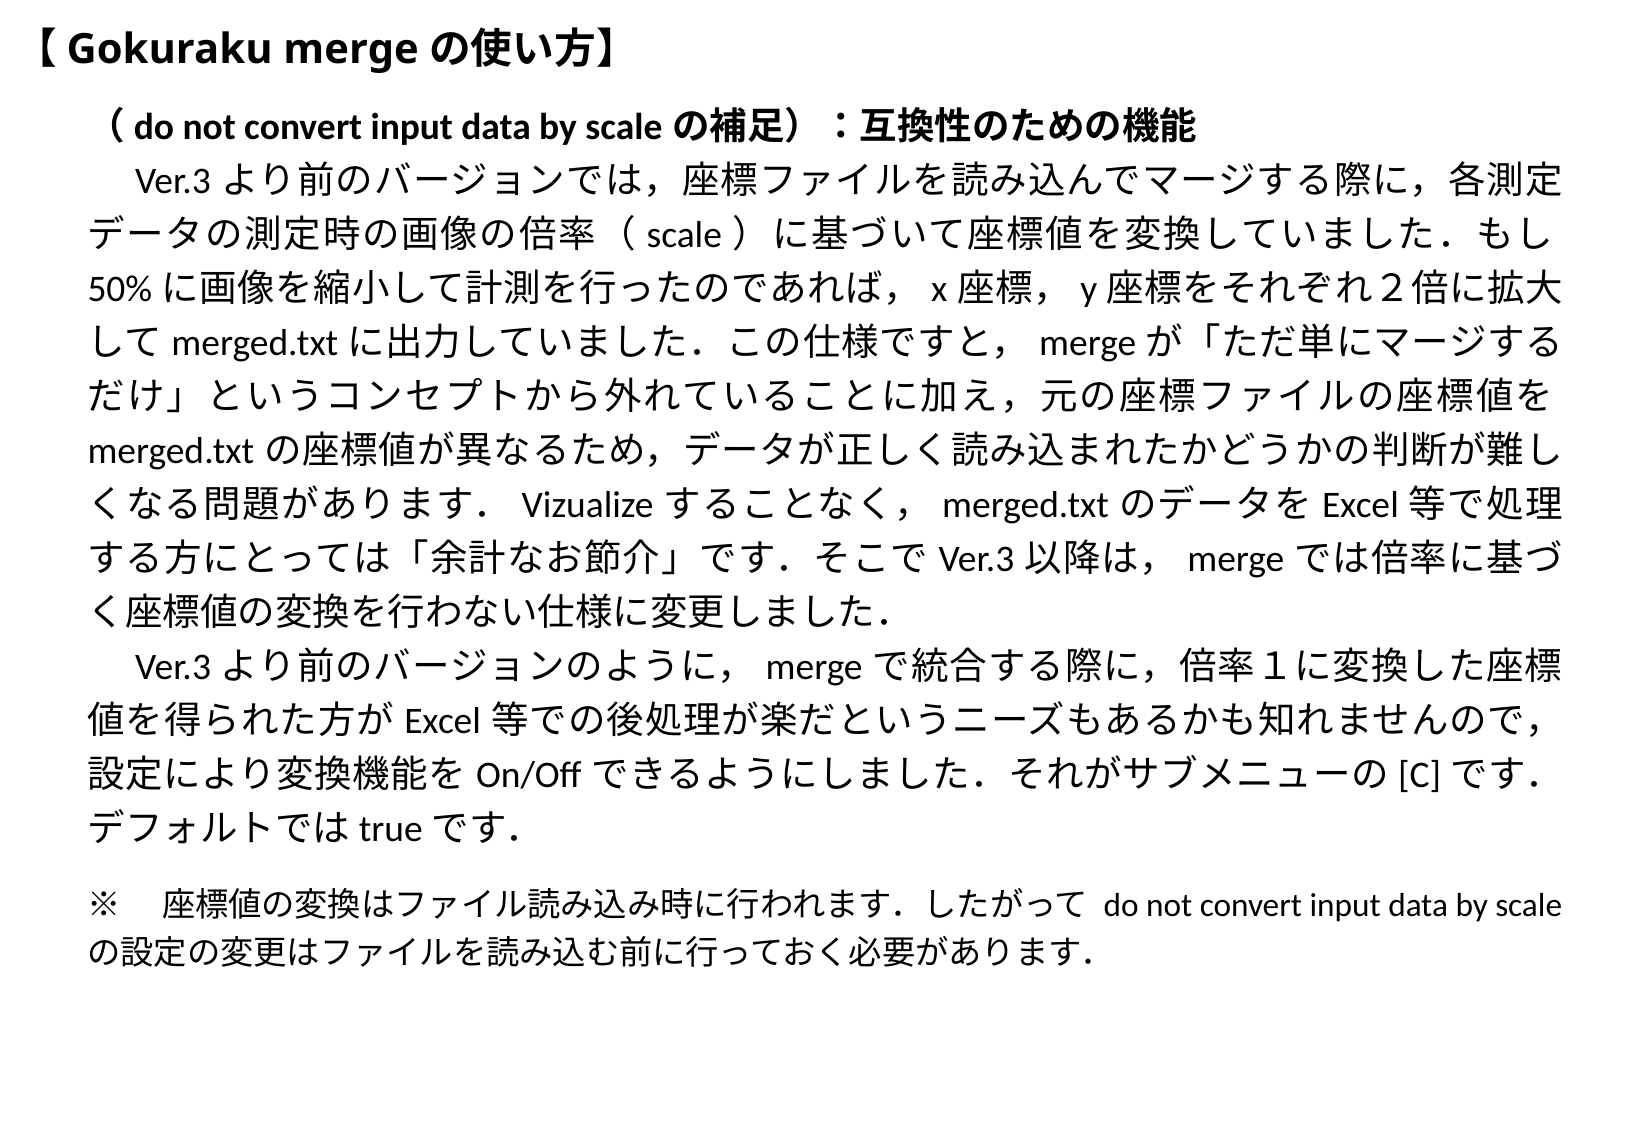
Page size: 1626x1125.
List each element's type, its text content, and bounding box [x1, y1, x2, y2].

text_box （do not convert input data by scaleの補足）：互換性のための機能 Ver.3より前のバージョンでは，座標ファイルを読み込んでマージする際に，各測定データの測定時の画像の倍率（scale）に基づいて座標値を変換していました．もし50%に画像を縮小して計測を行ったのであれば，x座標，y座標をそれぞれ２倍に拡大してmerged.txtに出力していました．この仕様ですと，mergeが「ただ単にマージするだけ」というコンセプトから外れていることに加え，元の座標ファイルの座標値をmerged.txtの座標値が異なるため，データが正しく読み込まれたかどうかの判断が難しくなる問題があります．Vizualizeすることなく，merged.txtのデータをExcel等で処理する方にとっては「余計なお節介」です．そこでVer.3以降は，mergeでは倍率に基づく座標値の変換を行わない仕様に変更しました． Ver.3より前のバージョンのように，mergeで統合する際に，倍率１に変換した座標値を得られた方がExcel等での後処理が楽だというニーズもあるかも知れませんので，設定により変換機能をOn/Offできるようにしました．それがサブメニューの[C]です．デフォルトではtrueです． [72, 85, 1578, 857]
text_box ※ 座標値の変換はファイル読み込み時に行われます．したがって do not convert input data by scaleの設定の変更はファイルを読み込む前に行っておく必要があります． [72, 868, 1578, 979]
title 【Gokuraku mergeの使い方】 [0, 0, 1625, 101]
